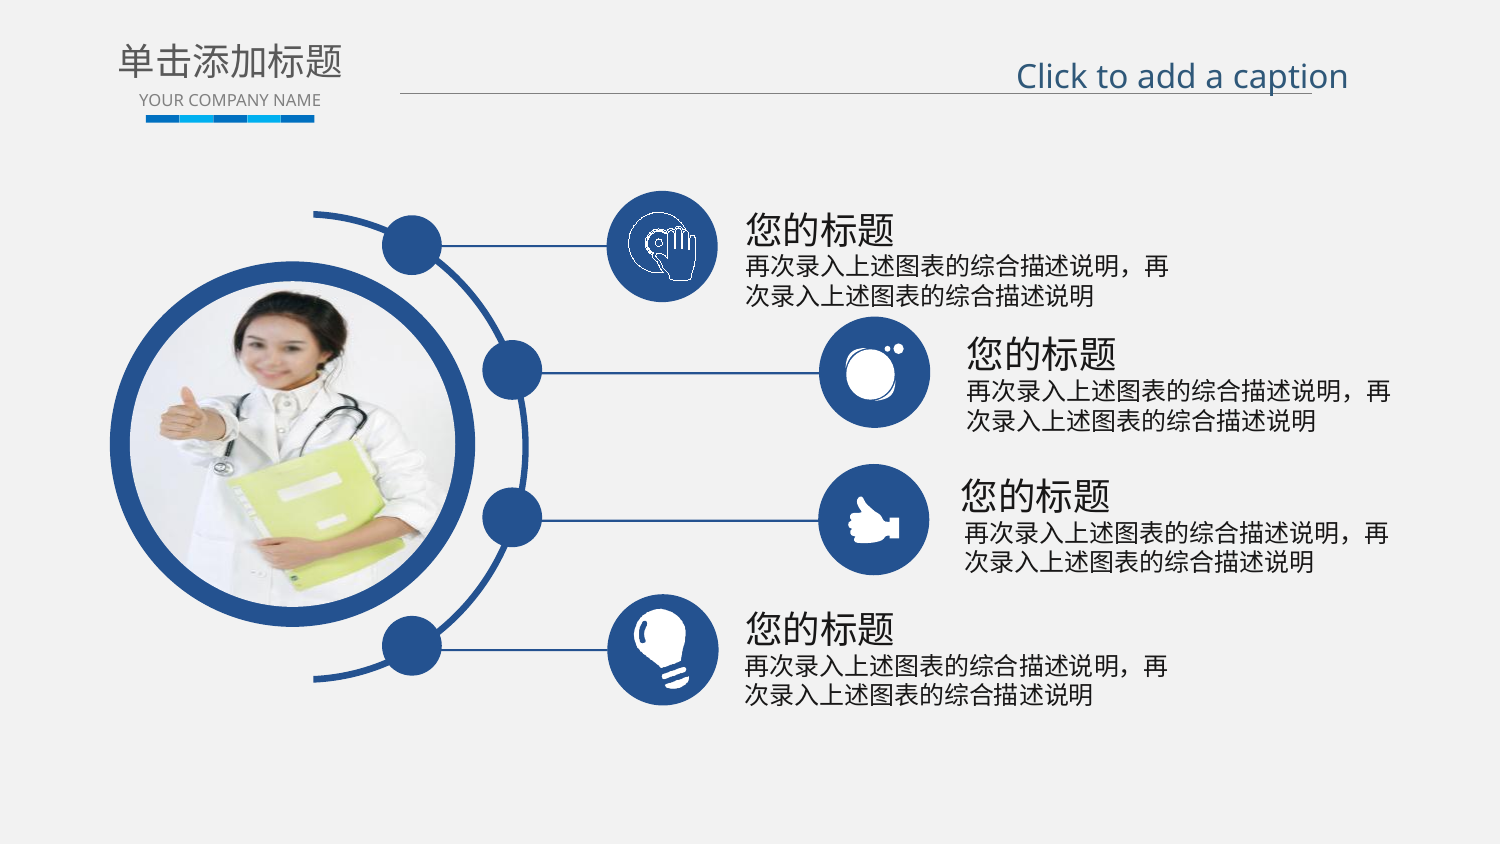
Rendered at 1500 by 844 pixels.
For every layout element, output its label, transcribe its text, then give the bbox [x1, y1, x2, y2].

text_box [541, 316, 931, 428]
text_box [945, 465, 1410, 586]
text_box [313, 211, 387, 234]
text_box [517, 398, 529, 490]
text_box [382, 215, 440, 261]
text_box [950, 323, 1412, 444]
text_box [476, 303, 505, 343]
text_box [382, 627, 440, 676]
text_box [313, 659, 389, 683]
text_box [729, 199, 1190, 319]
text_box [540, 463, 930, 576]
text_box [109, 261, 476, 627]
text_box [482, 487, 540, 548]
text_box [476, 546, 508, 594]
text_box [482, 340, 541, 400]
text_box Click to add a caption [1000, 46, 1425, 103]
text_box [729, 598, 1190, 719]
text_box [440, 594, 719, 706]
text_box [85, 32, 375, 123]
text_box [440, 190, 718, 303]
